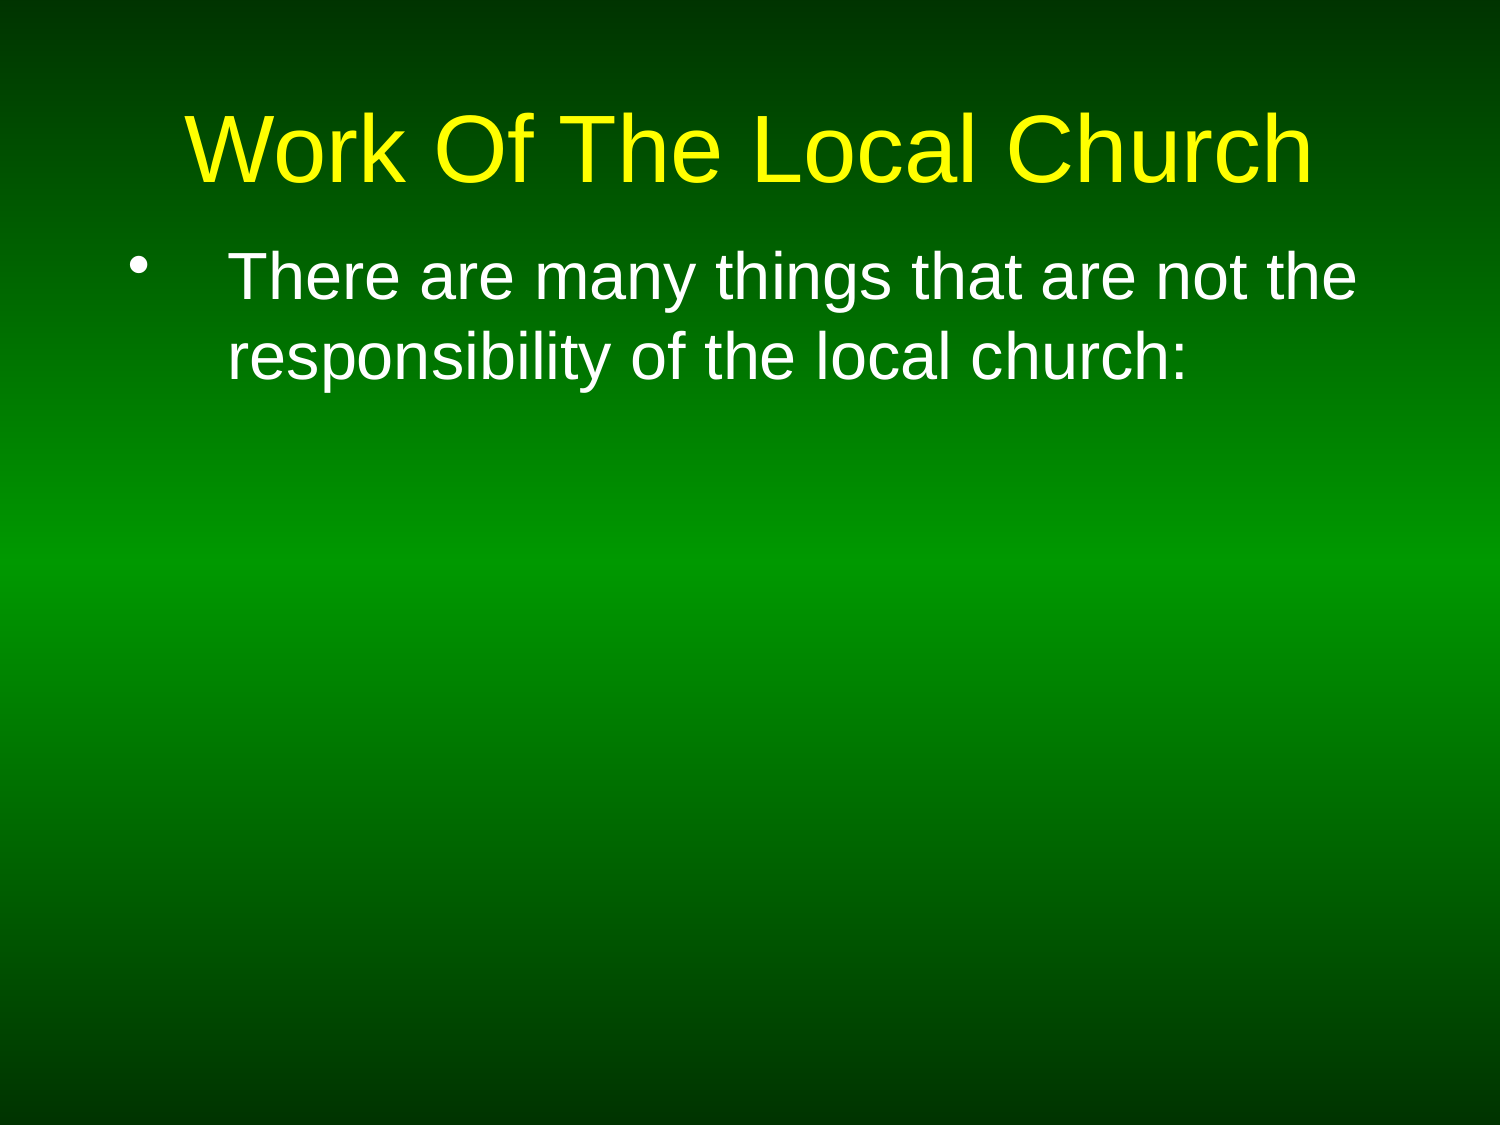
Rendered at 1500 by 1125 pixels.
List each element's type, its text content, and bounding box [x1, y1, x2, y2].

list There are many things that are not the responsibility of the local church: [112, 224, 1463, 1013]
title Work Of The Local Church [37, 50, 1463, 238]
